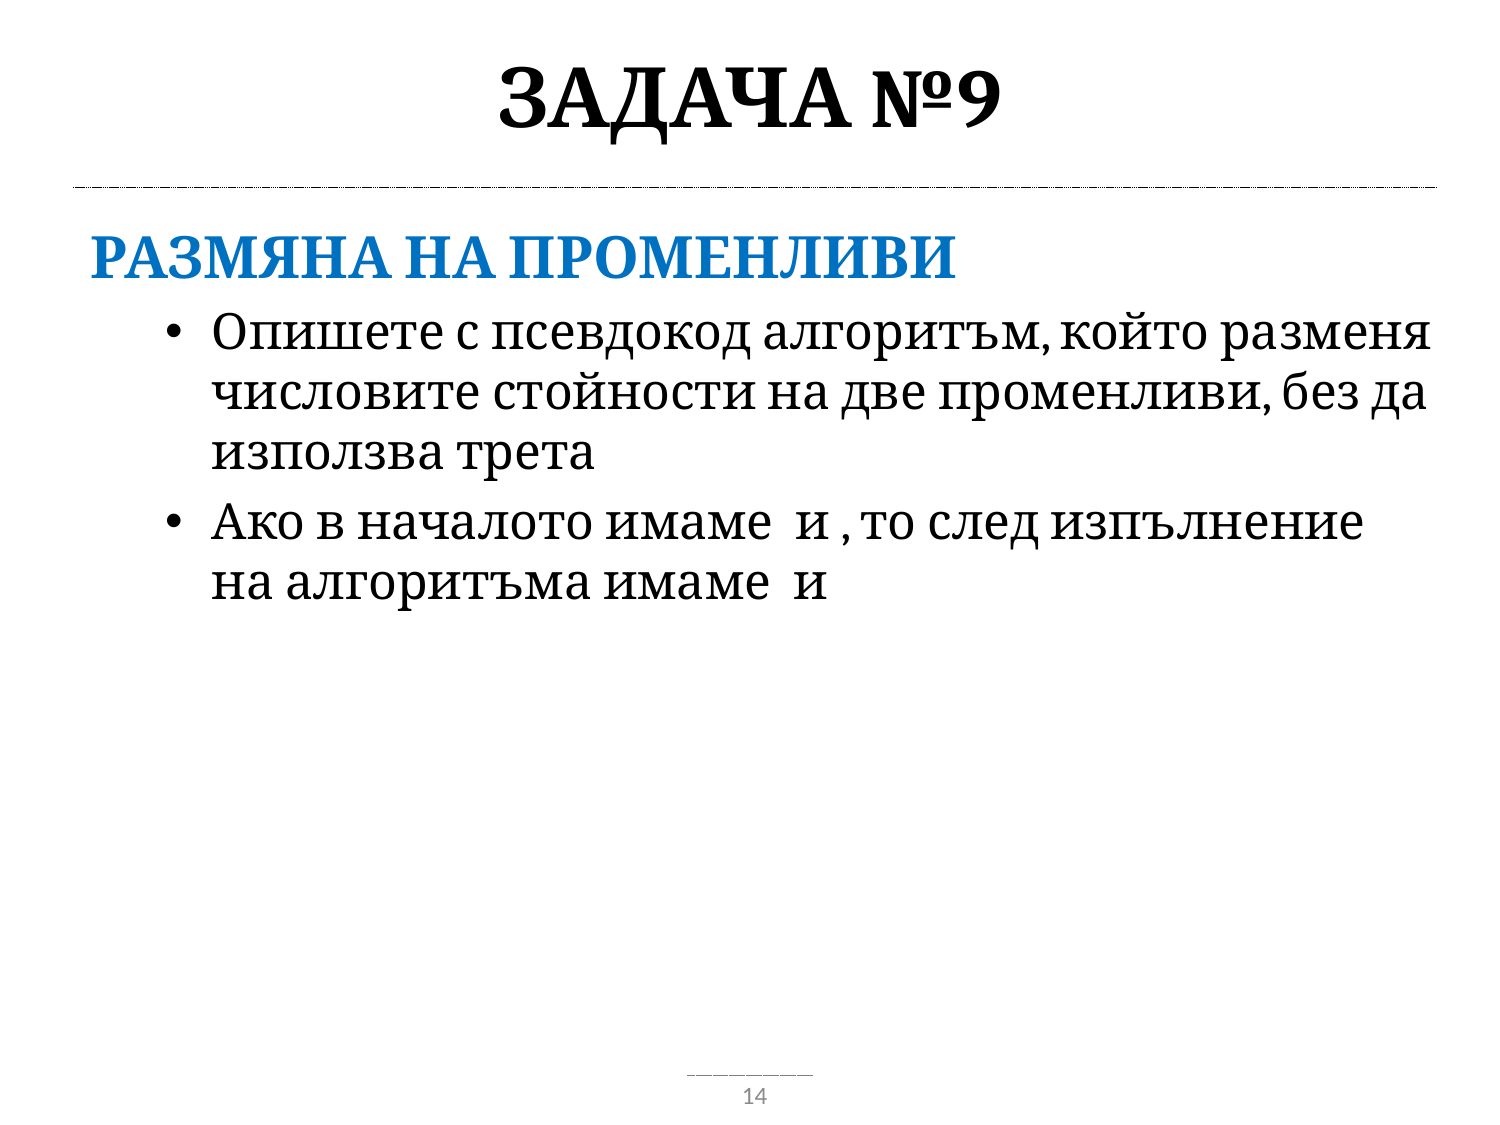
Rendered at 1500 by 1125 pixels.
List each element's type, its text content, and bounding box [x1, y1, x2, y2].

slide_number 14 [579, 1065, 930, 1125]
title Задача №9 [0, 0, 1500, 188]
